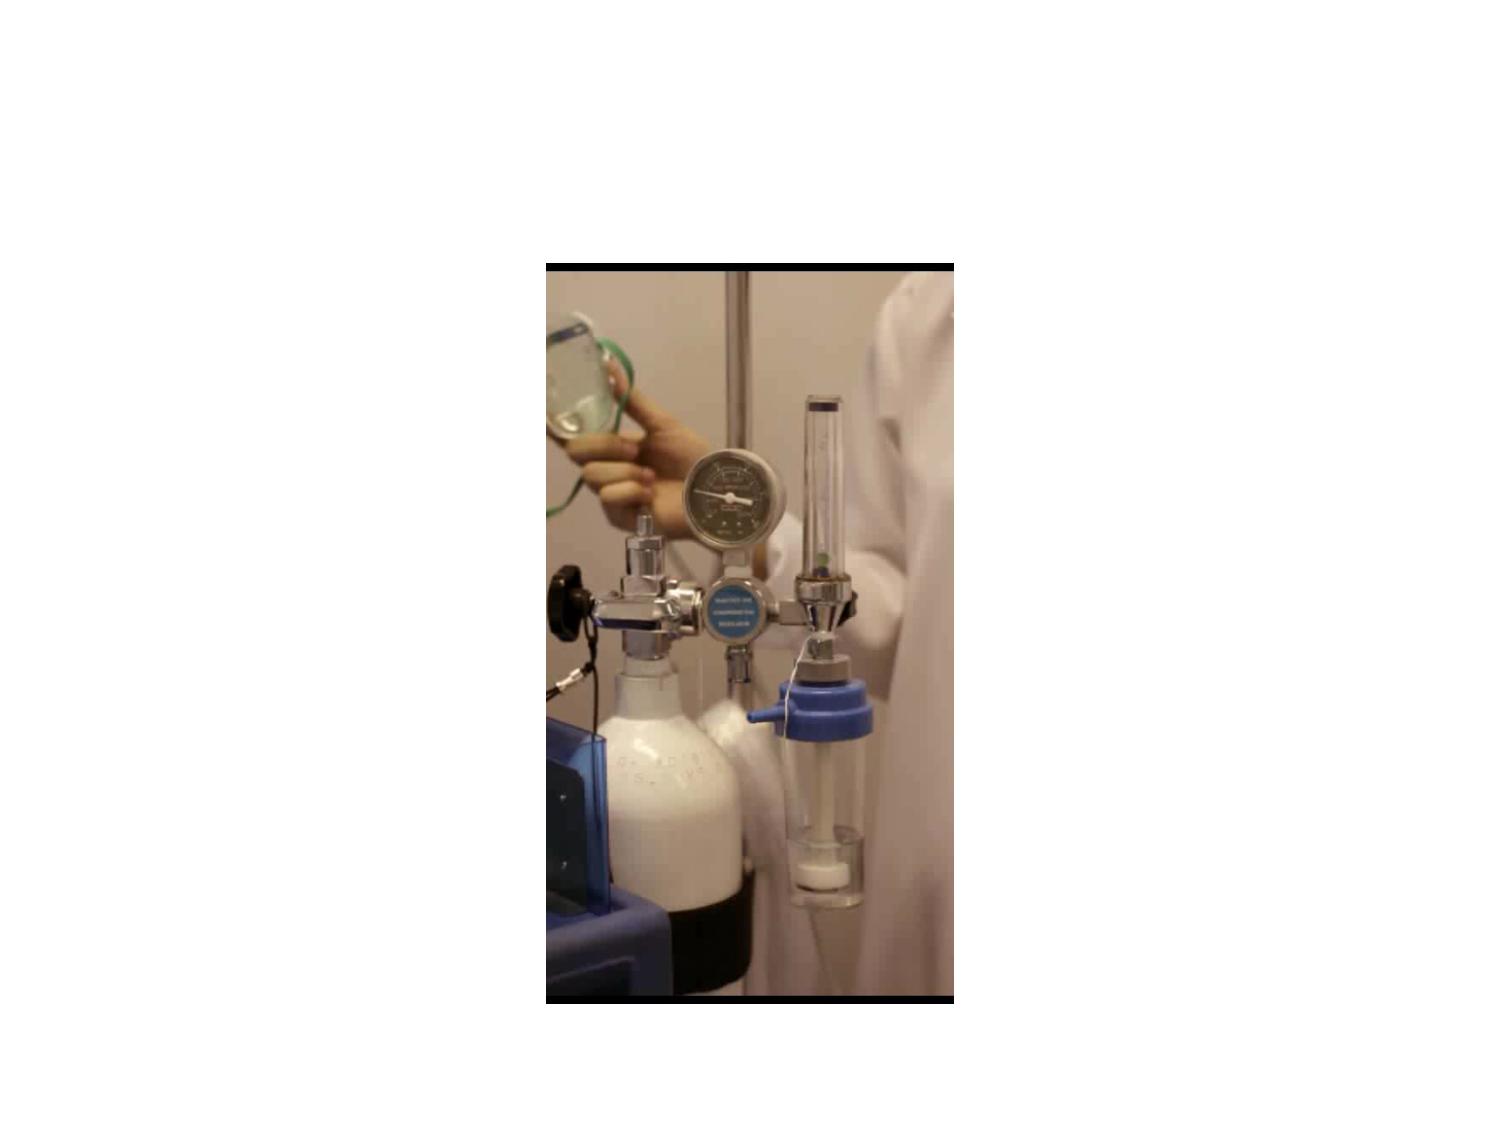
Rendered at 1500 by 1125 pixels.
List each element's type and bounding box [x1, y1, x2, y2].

list [545, 262, 955, 1006]
